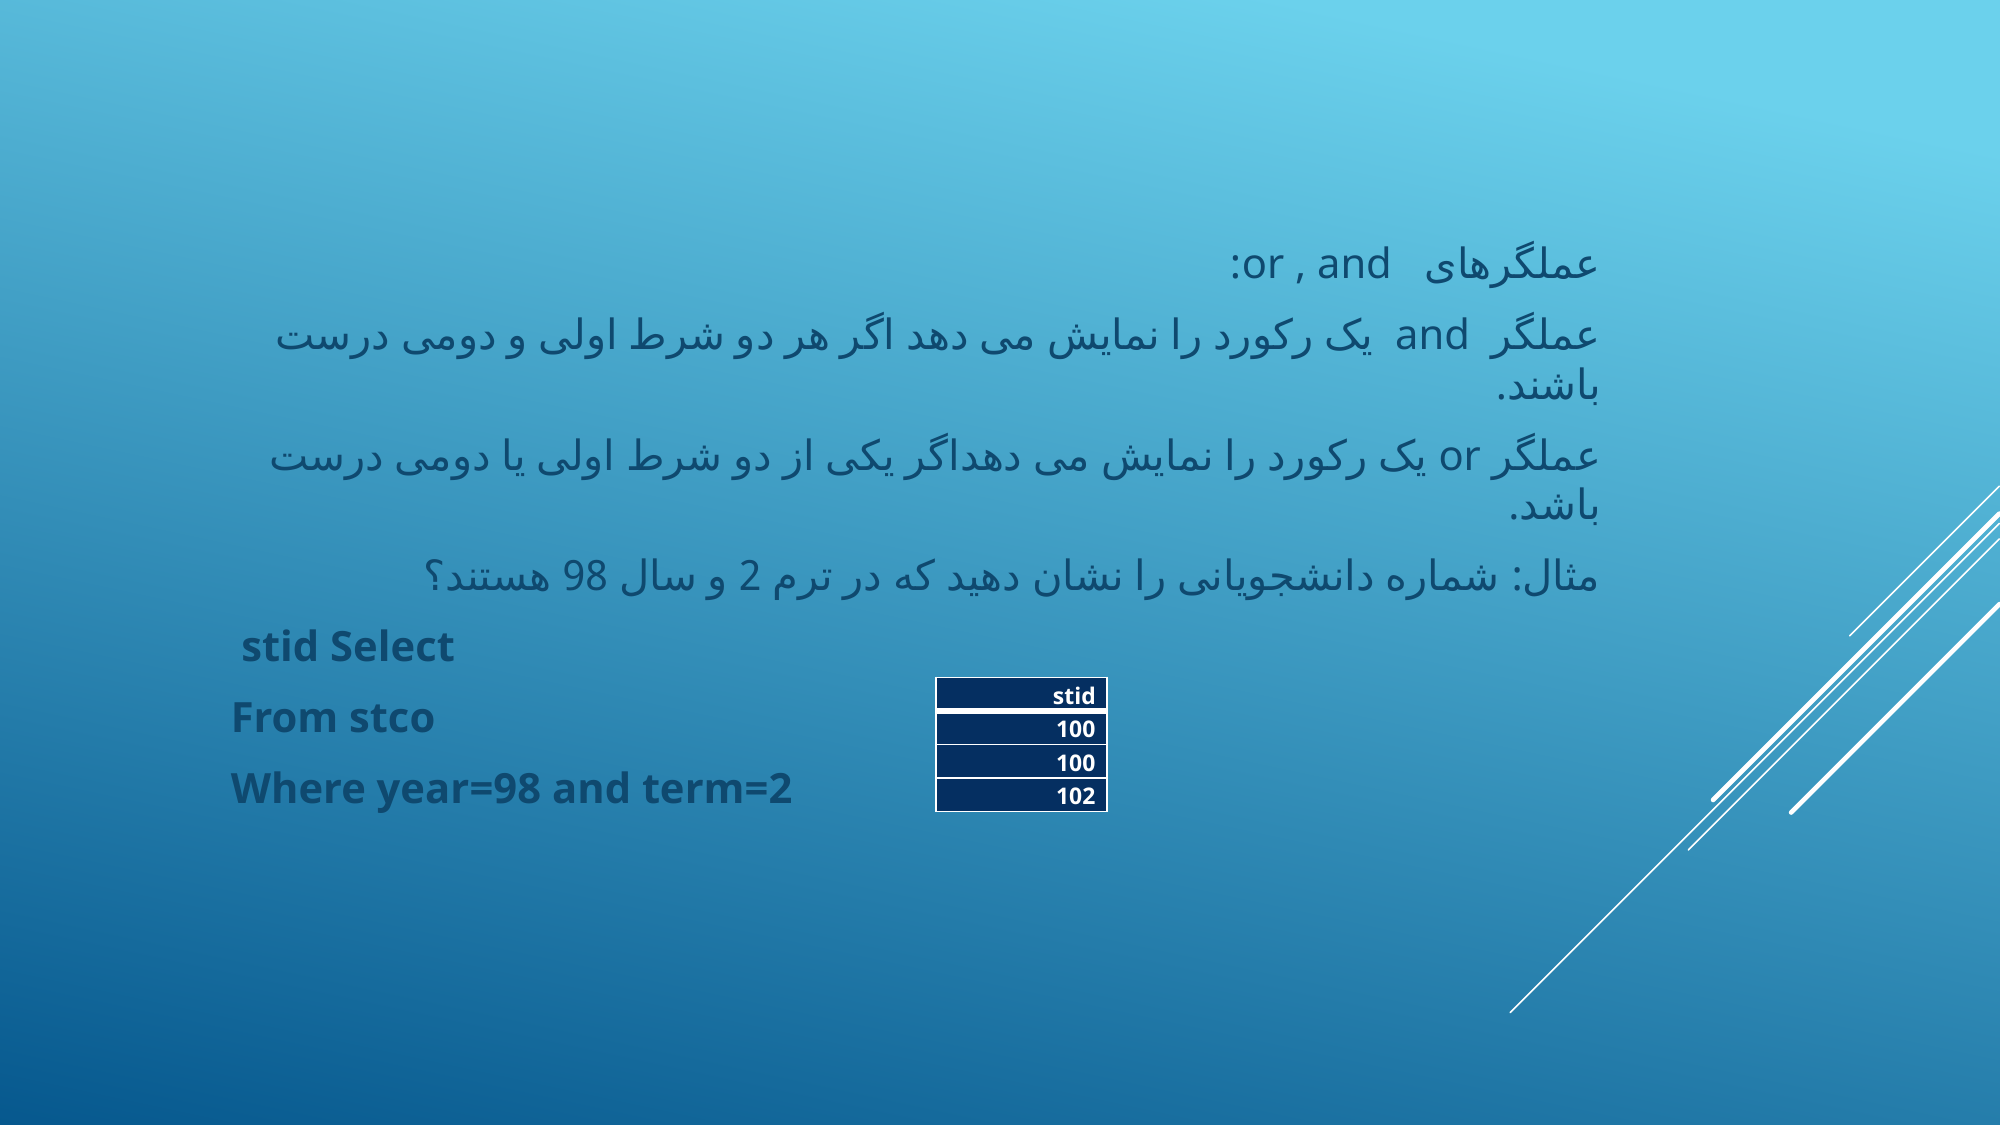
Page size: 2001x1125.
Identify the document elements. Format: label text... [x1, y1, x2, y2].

table_cell 102 [937, 779, 1106, 811]
table_cell 100 [937, 714, 1106, 744]
table_cell 100 [937, 745, 1106, 777]
list عملگرهای or , and: عملگر and یک رکورد را نمایش می دهد اگر هر دو شرط اولی و دومی درست باشند. عملگر or یک رکورد را نمایش می دهداگر یکی از دو شرط اولی یا دومی درست باشد. مثال: شماره دانشجویانی را نشان دهید که در ترم 2 و سال 98 هستند؟ stid Select From stco Where year=98 and term=2 [215, 91, 1616, 957]
table_header stid [937, 678, 1106, 708]
